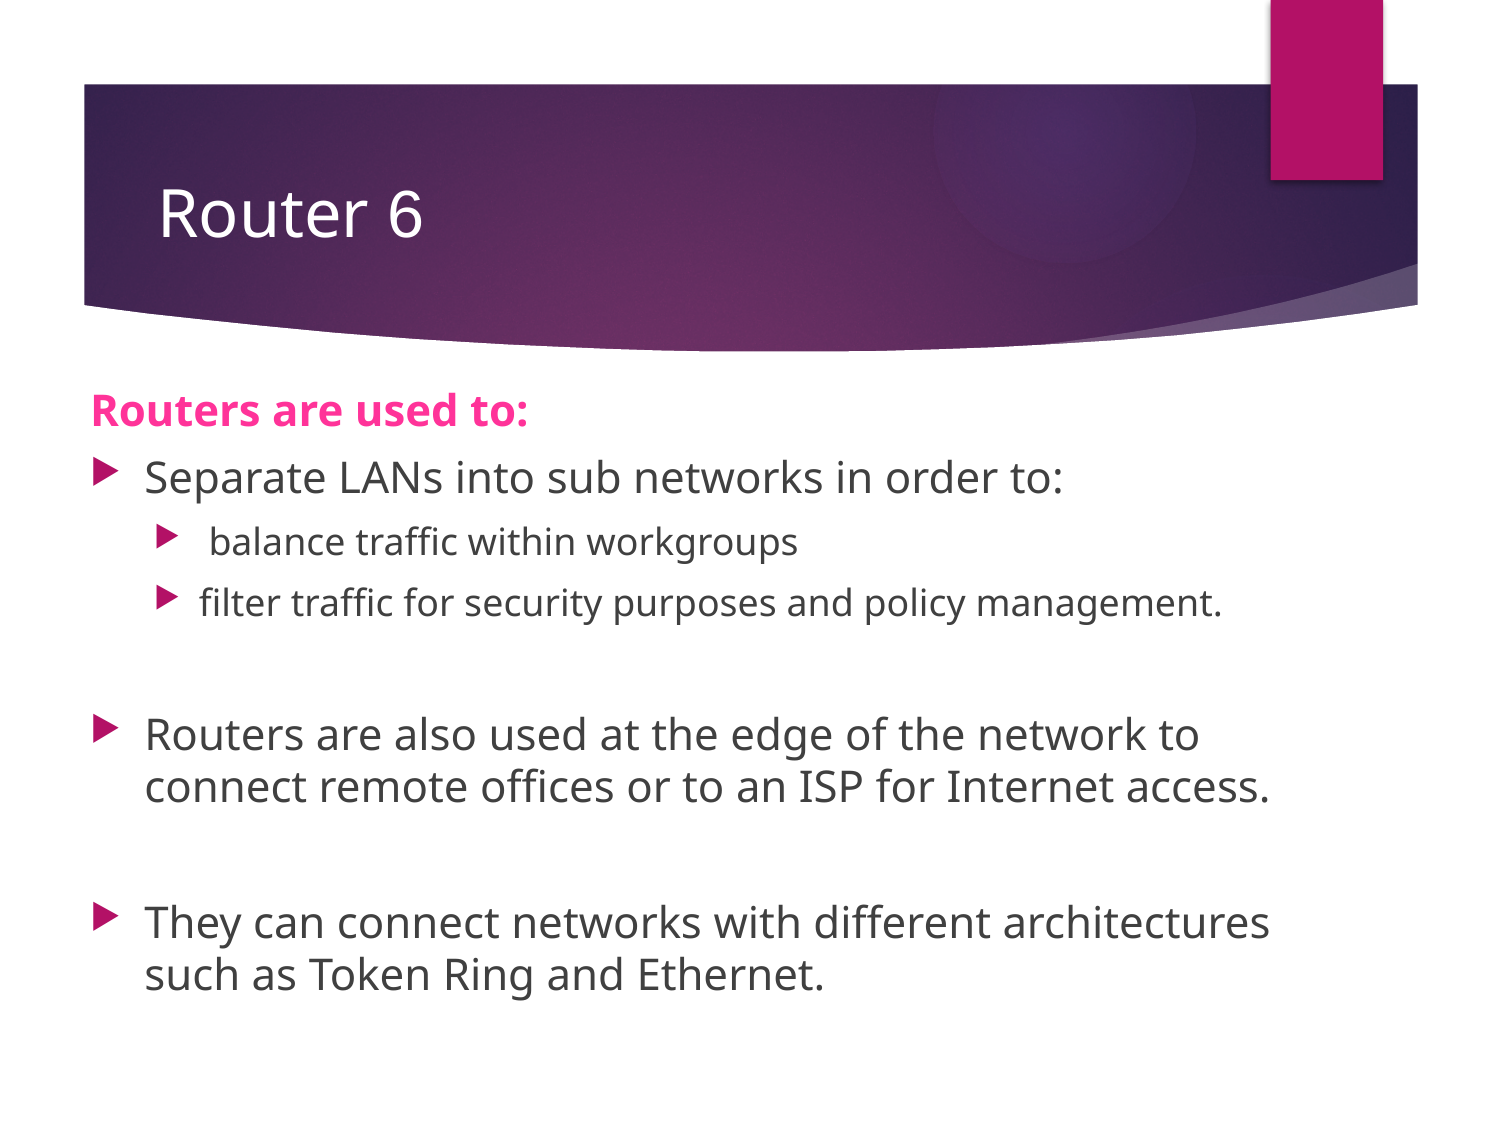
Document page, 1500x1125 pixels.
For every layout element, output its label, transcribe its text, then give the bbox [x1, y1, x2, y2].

title 6 Router [142, 152, 1183, 269]
list Routers are used to: Separate LANs into sub networks in order to: balance traffic within workgroups filter traffic for security purposes and policy management. Routers are also used at the edge of the network to connect remote offices or to an ISP for Internet access. They can connect networks with different architectures such as Token Ring and Ethernet. [75, 375, 1334, 1017]
